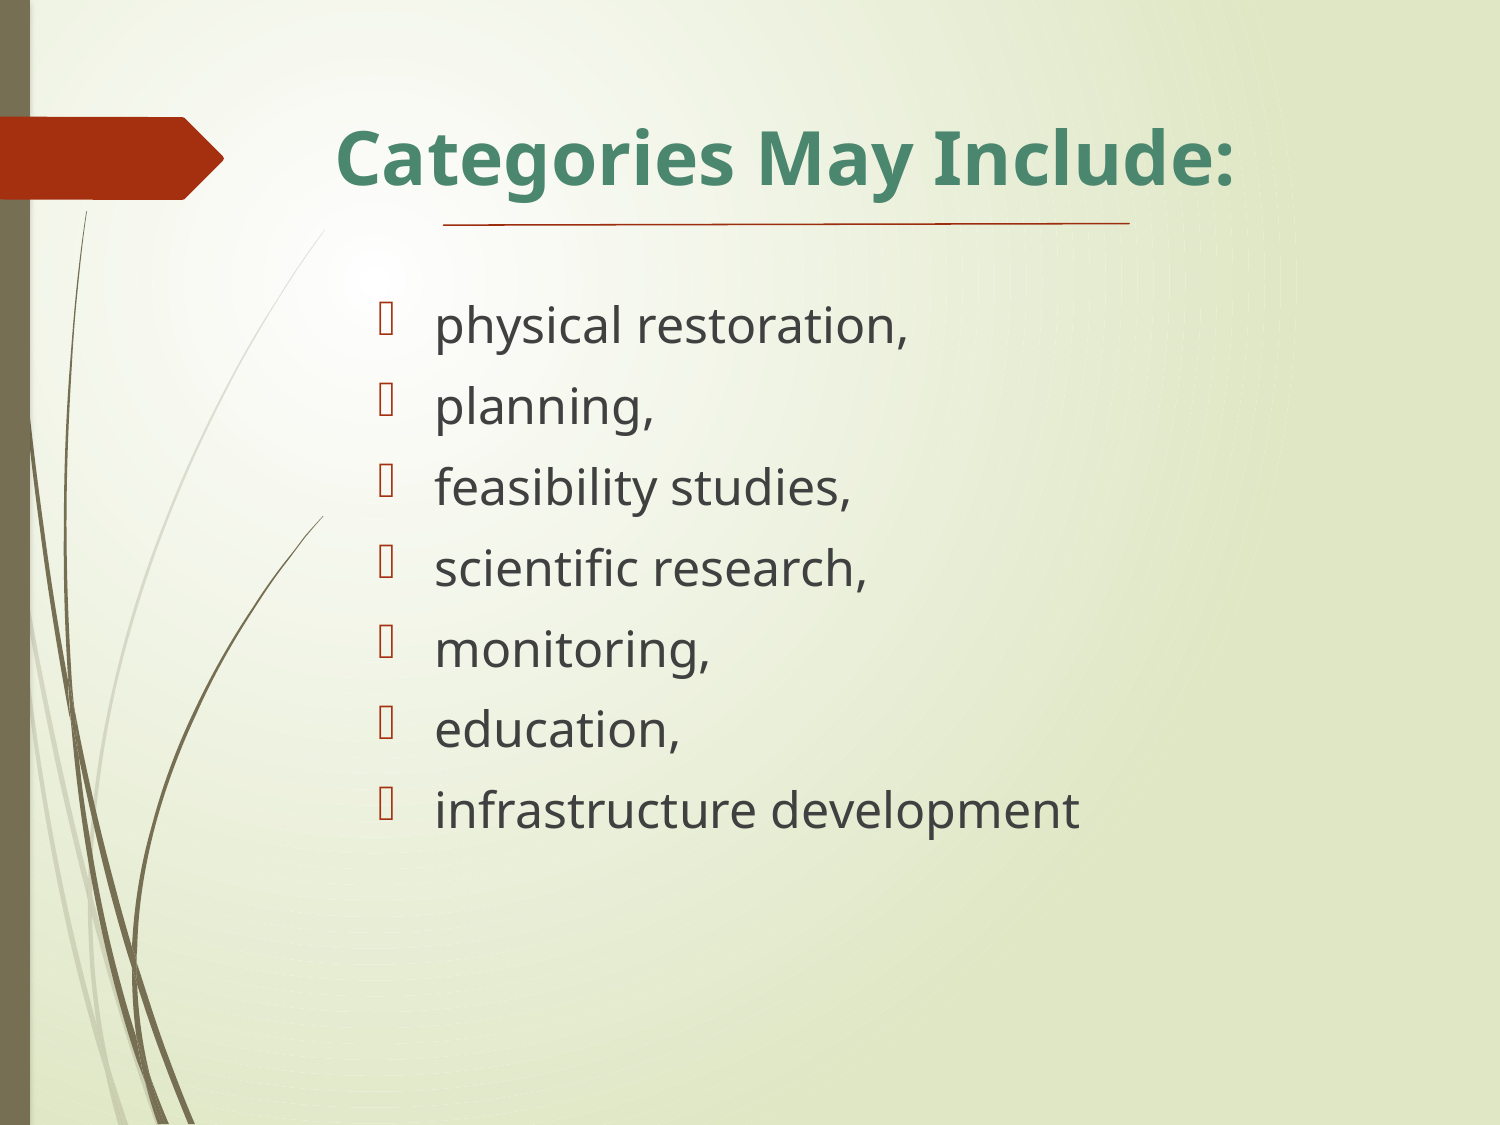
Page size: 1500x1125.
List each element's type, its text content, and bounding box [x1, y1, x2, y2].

title Categories May Include: [319, 102, 1400, 313]
list physical restoration, planning, feasibility studies, scientific research, monitoring, education, infrastructure development [363, 286, 1377, 1039]
